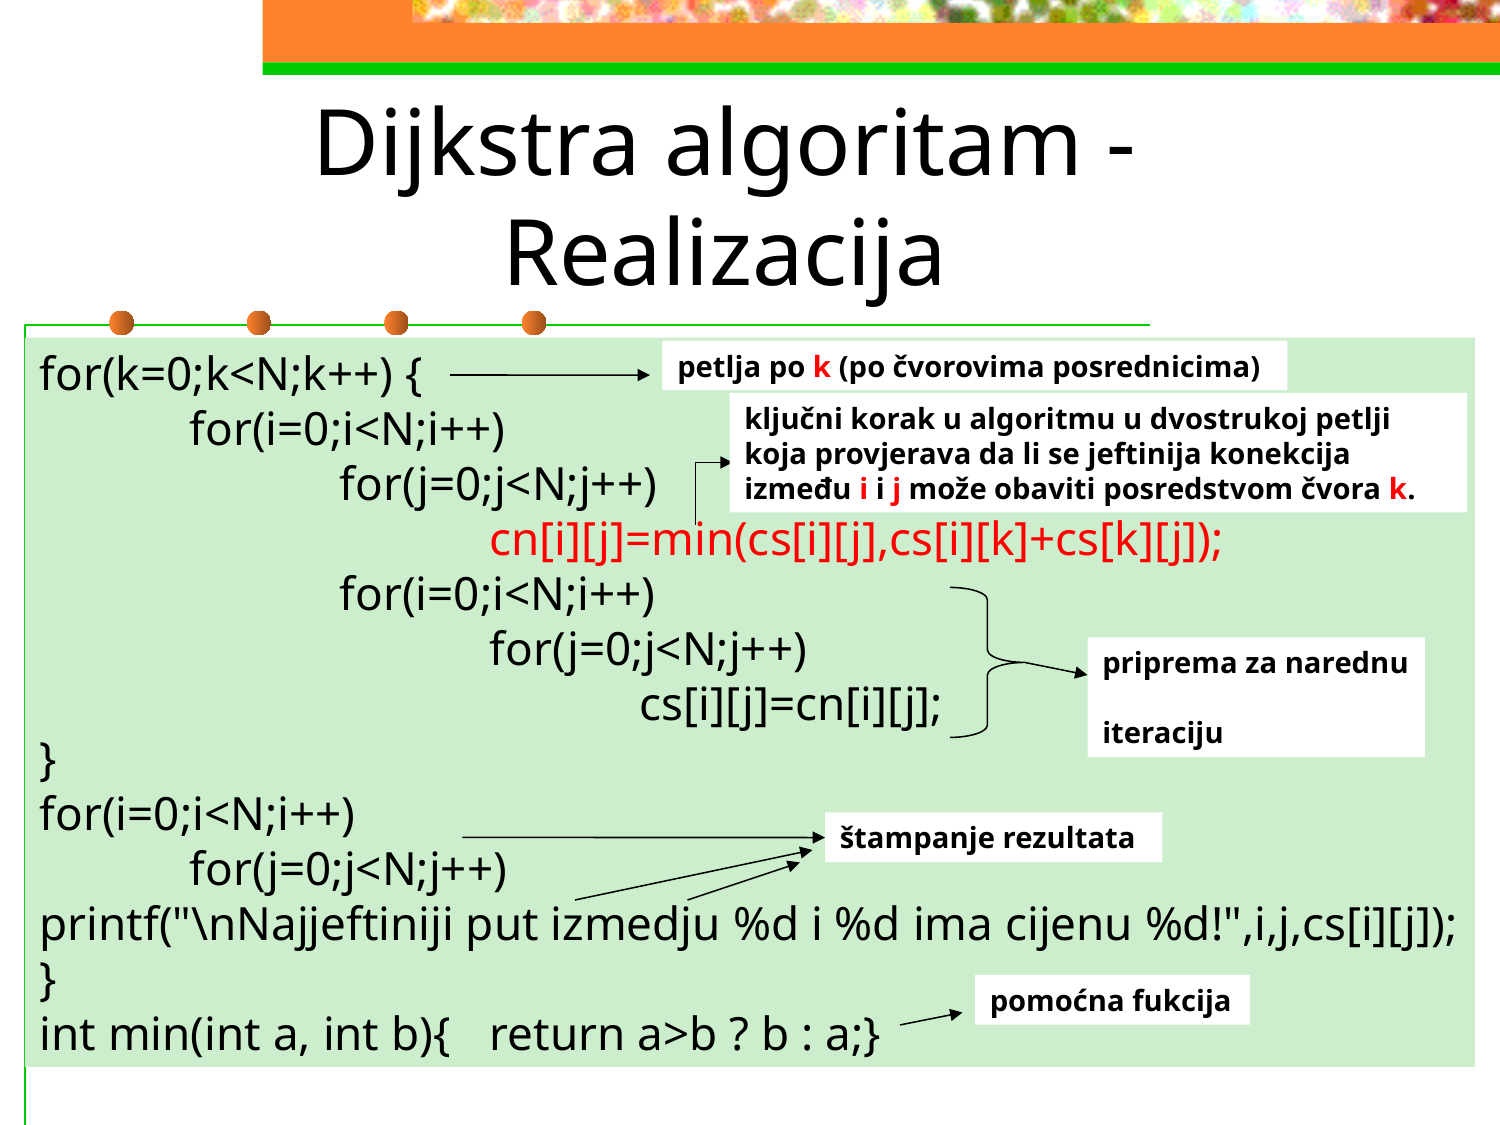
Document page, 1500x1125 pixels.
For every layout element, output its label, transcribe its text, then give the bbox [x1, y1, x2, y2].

text_box petlja po k (po čvorovima posrednicima) [662, 340, 1288, 391]
title Dijkstra algoritam - Realizacija [87, 99, 1363, 288]
text_box [1024, 662, 1088, 679]
text_box pomoćna fukcija [975, 974, 1250, 1025]
text_box [899, 1008, 963, 1026]
text_box priprema za narednu iteraciju [1087, 637, 1425, 758]
text_box štampanje rezultata [825, 812, 1163, 863]
text_box [695, 456, 729, 525]
text_box ključni korak u algoritmu u dvostrukoj petlji koja provjerava da li se jeftinija konekcija između i i j može obaviti posredstvom čvora k. [729, 392, 1468, 513]
text_box [449, 368, 650, 382]
text_box [687, 860, 800, 901]
text_box [574, 846, 813, 901]
text_box [462, 831, 825, 844]
text_box for(k=0;k<N;k++) { for(i=0;i<N;i++) for(j=0;j<N;j++) cn[i][j]=min(cs[i][j],cs[i][k]+cs[k][j]); for(i=0;i<N;i++) for(j=0;j<N;j++) cs[i][j]=cn[i][j]; } for(i=0;i<N;i++) for(j=0;j<N;j++) printf("\nNajjeftiniji put izmedju %d i %d ima cijenu %d!",i,j,cs[i][j]); } int min(int a, int b){ return a>b ? b : a;} [24, 337, 1475, 1067]
text_box [949, 587, 1024, 738]
picture [412, 0, 1500, 23]
